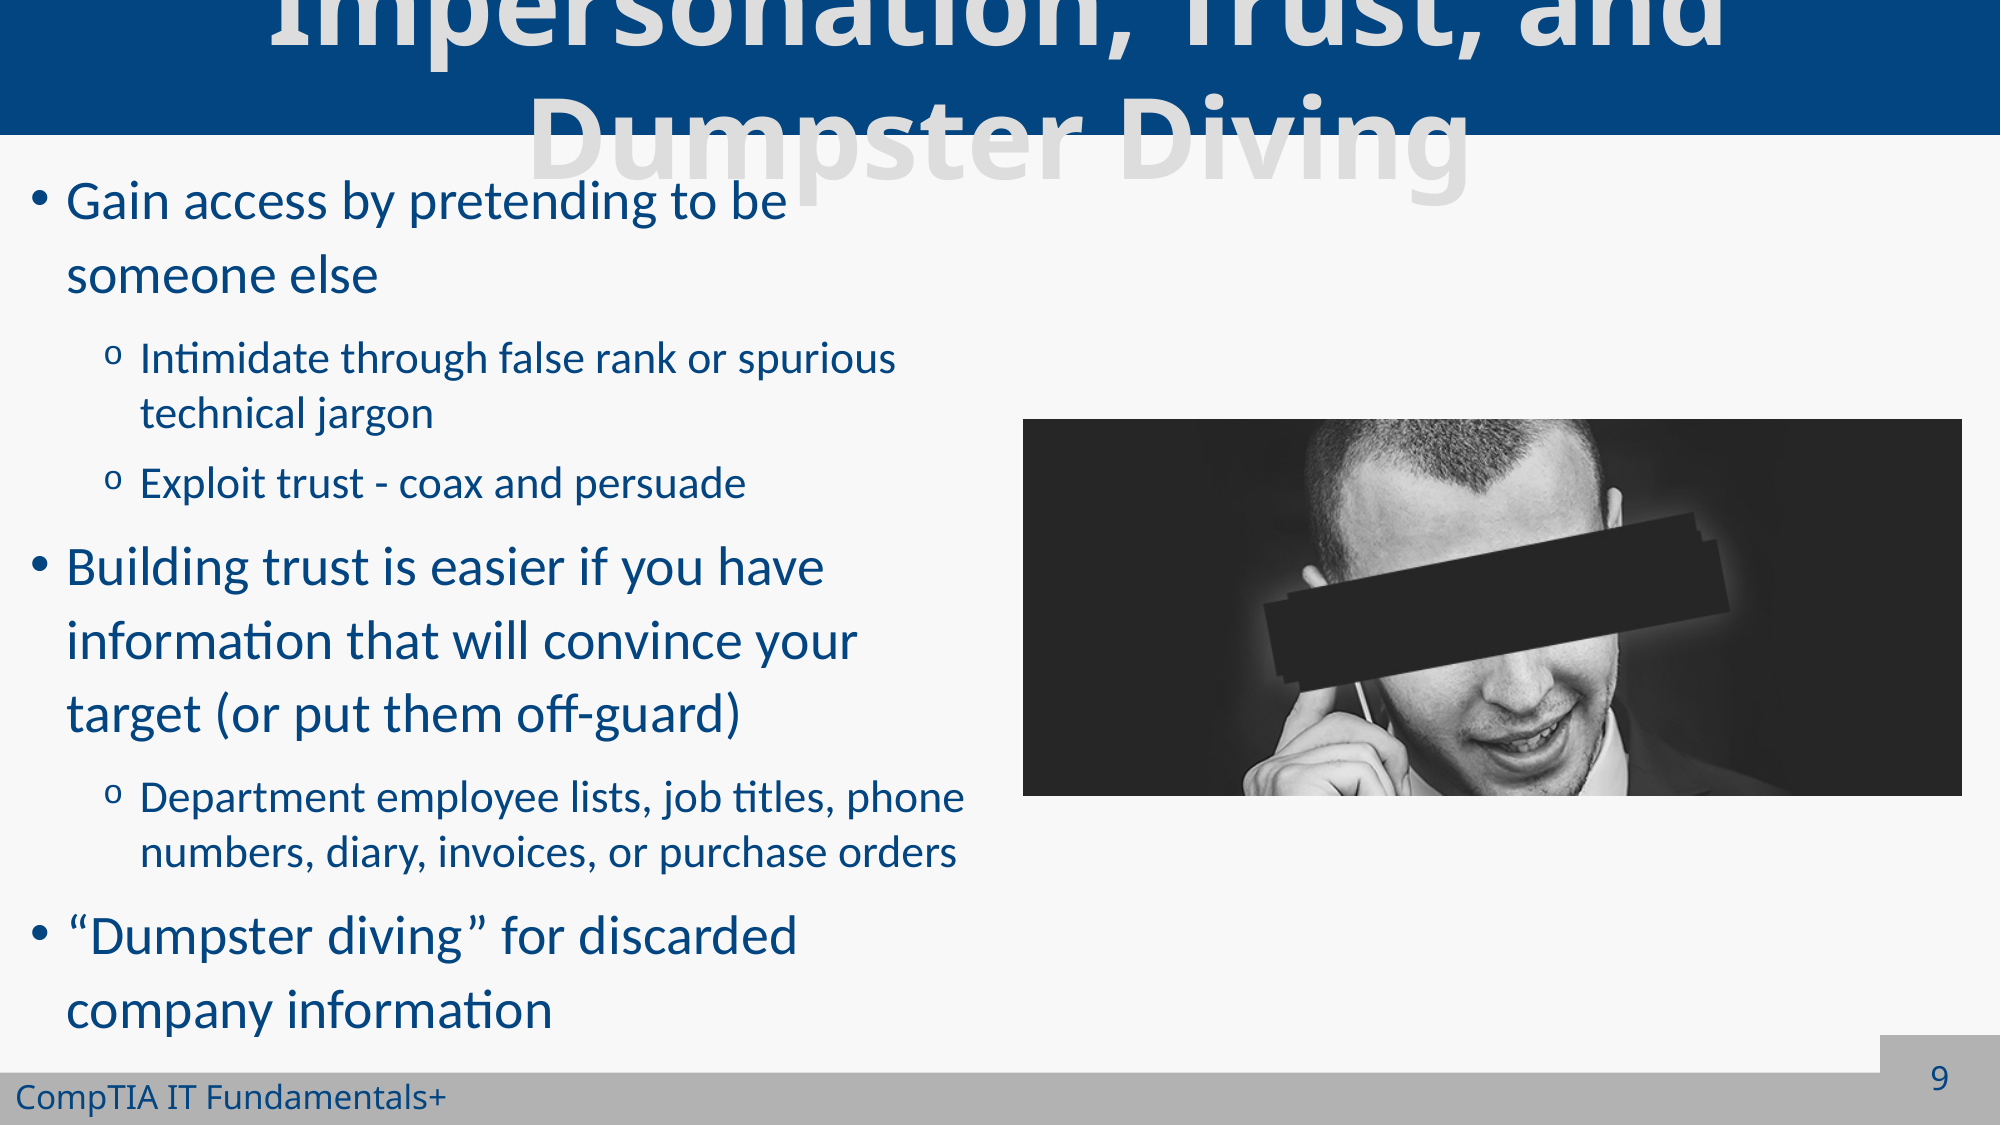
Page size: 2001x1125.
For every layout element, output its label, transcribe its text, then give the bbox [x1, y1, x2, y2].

footer CompTIA IT Fundamentals+ [0, 1072, 1880, 1125]
slide_number 9 [1880, 1035, 2000, 1125]
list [1023, 419, 1962, 796]
title Impersonation, Trust, and Dumpster Diving [0, 0, 2000, 135]
list Gain access by pretending to be someone else Intimidate through false rank or spurious technical jargon Exploit trust - coax and persuade Building trust is easier if you have information that will convince your target (or put them off-guard) Department employee lists, job titles, phone numbers, diary, invoices, or purchase orders “Dumpster diving” for discarded company information [15, 149, 990, 1065]
